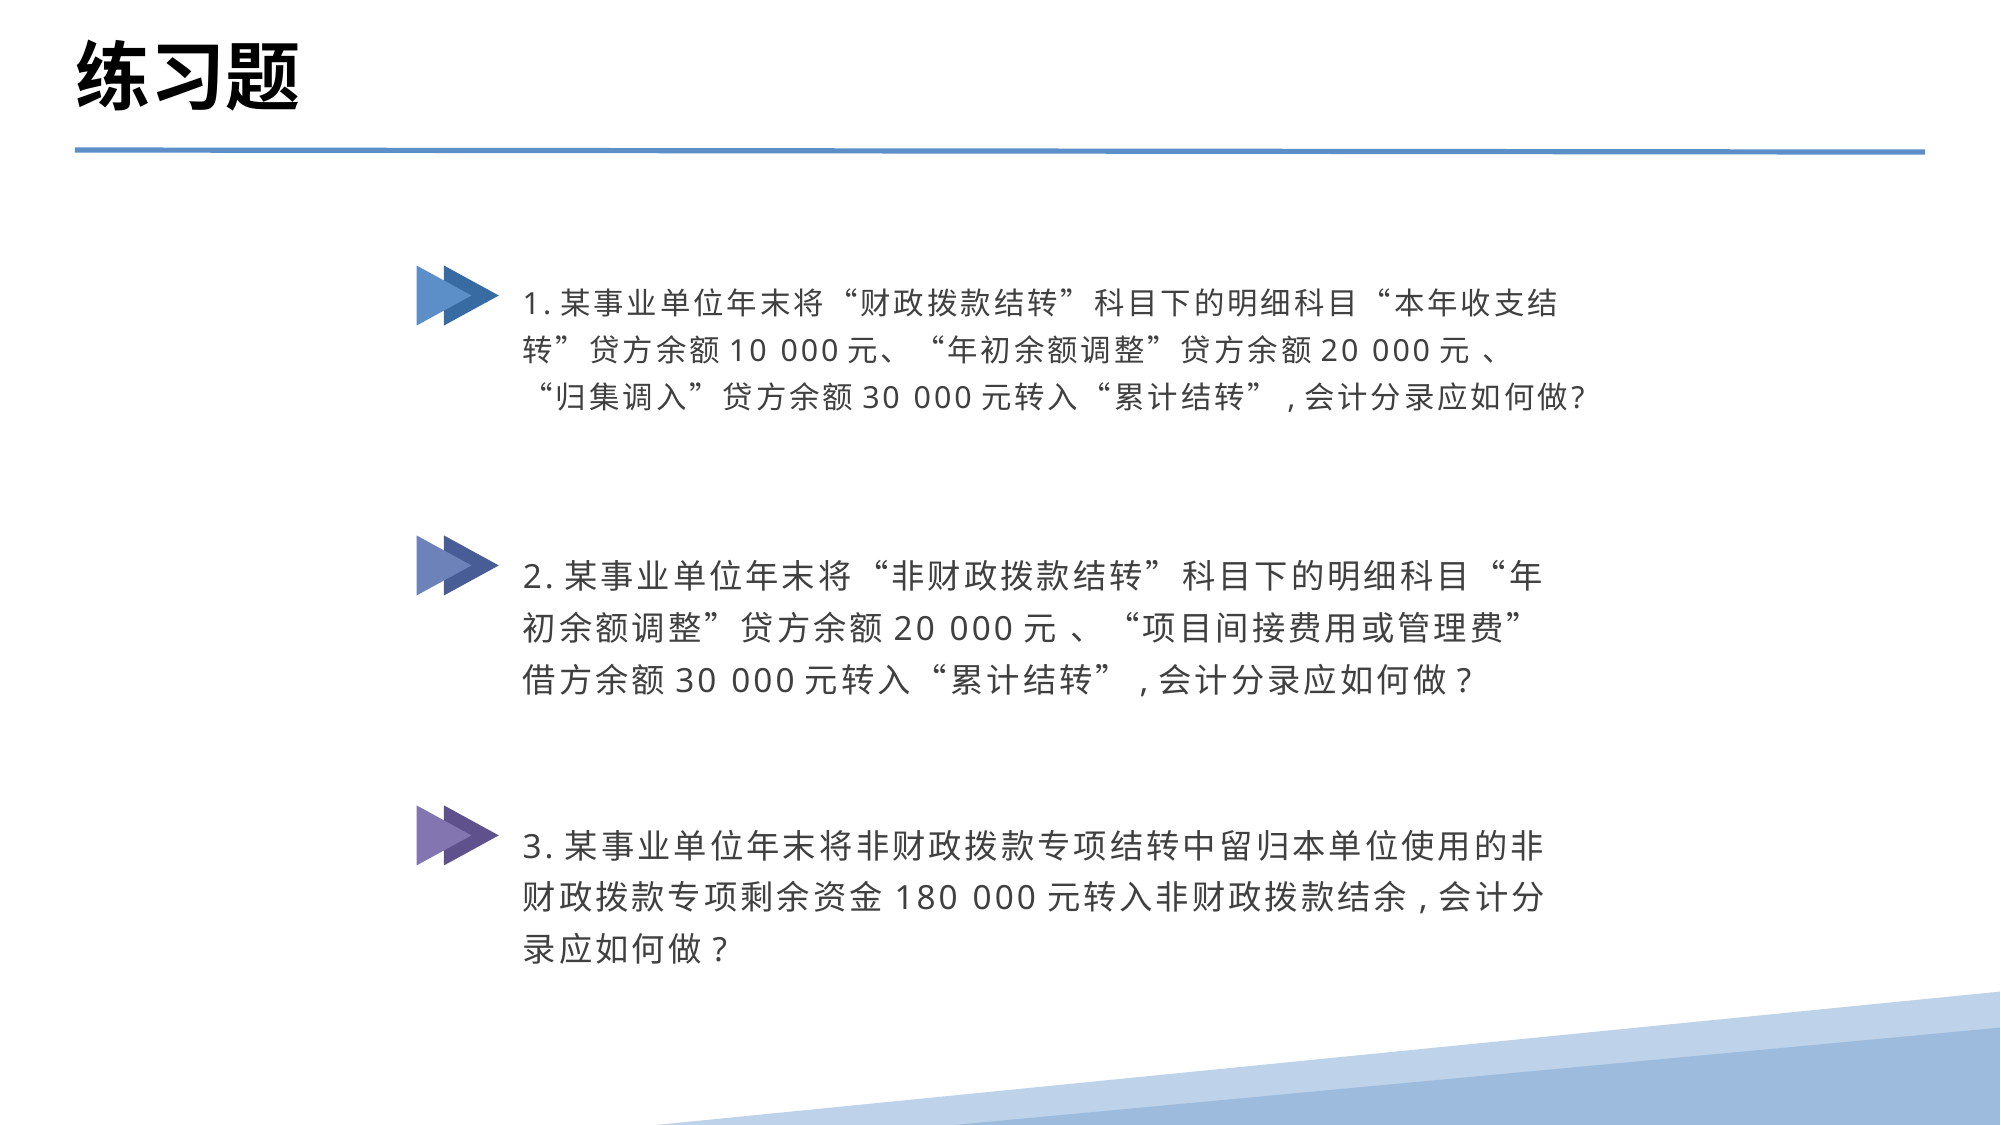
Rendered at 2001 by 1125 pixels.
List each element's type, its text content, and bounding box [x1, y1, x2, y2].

text_box 3.某事业单位年末将非财政拨款专项结转中留归本单位使用的非财政拨款专项剩余资金180 000元转入非财政拨款结余,会计分录应如何做? [507, 805, 1584, 1010]
text_box 练习题 [75, 24, 1925, 125]
text_box [415, 803, 474, 868]
text_box [442, 803, 501, 868]
text_box 1.某事业单位年末将“财政拨款结转”科目下的明细科目“本年收支结转”贷方余额10 000元、“年初余额调整”贷方余额20 000元 、“归集调入”贷方余额30 000元转入“累计结转”,会计分录应如何做? [507, 265, 1584, 470]
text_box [74, 149, 1925, 153]
text_box [442, 533, 501, 598]
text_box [656, 991, 2000, 1125]
text_box 2.某事业单位年末将“非财政拨款结转”科目下的明细科目“年初余额调整”贷方余额20 000元 、“项目间接费用或管理费”借方余额30 000元转入“累计结转”,会计分录应如何做? [507, 535, 1584, 740]
text_box [415, 263, 474, 328]
text_box [415, 533, 474, 598]
text_box [442, 263, 501, 328]
